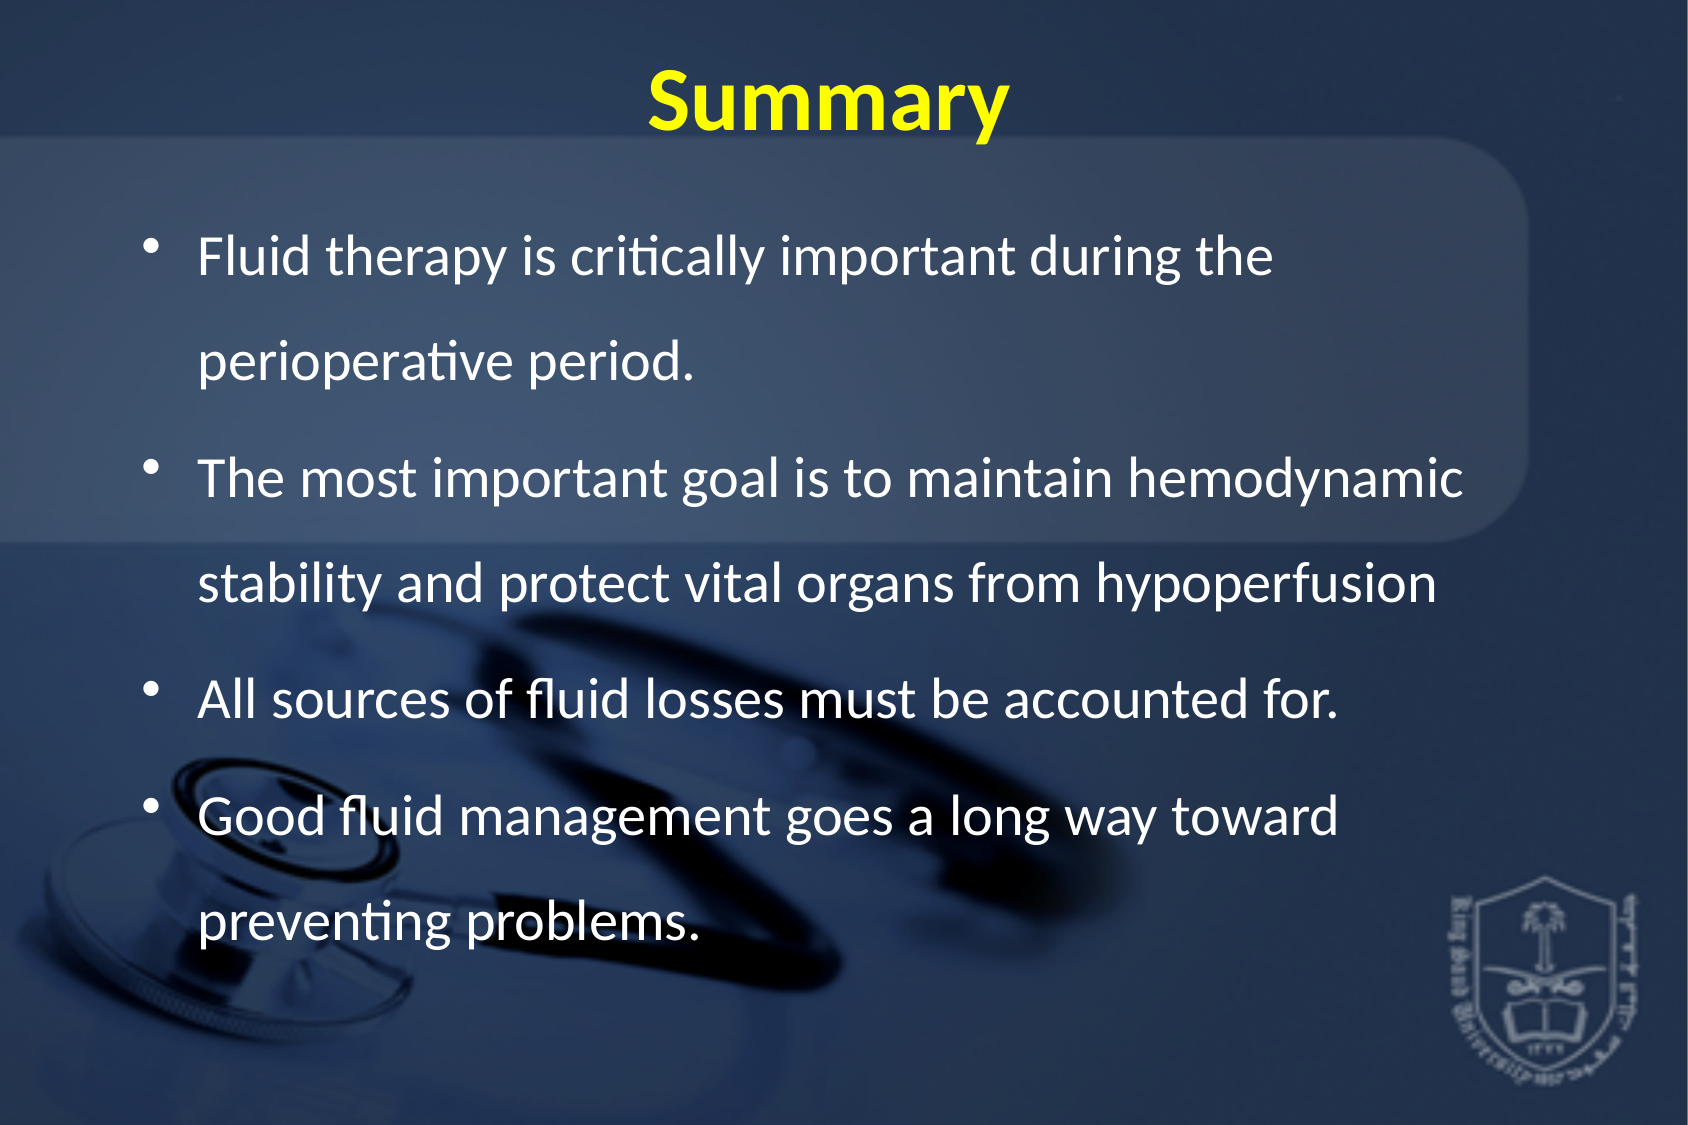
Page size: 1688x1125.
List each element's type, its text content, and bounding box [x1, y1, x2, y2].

title Summary [112, 0, 1547, 188]
picture [0, 0, 1688, 1125]
list Fluid therapy is critically important during the perioperative period. The most important goal is to maintain hemodynamic stability and protect vital organs from hypoperfusion All sources of fluid losses must be accounted for. Good fluid management goes a long way toward preventing problems. [126, 174, 1612, 850]
